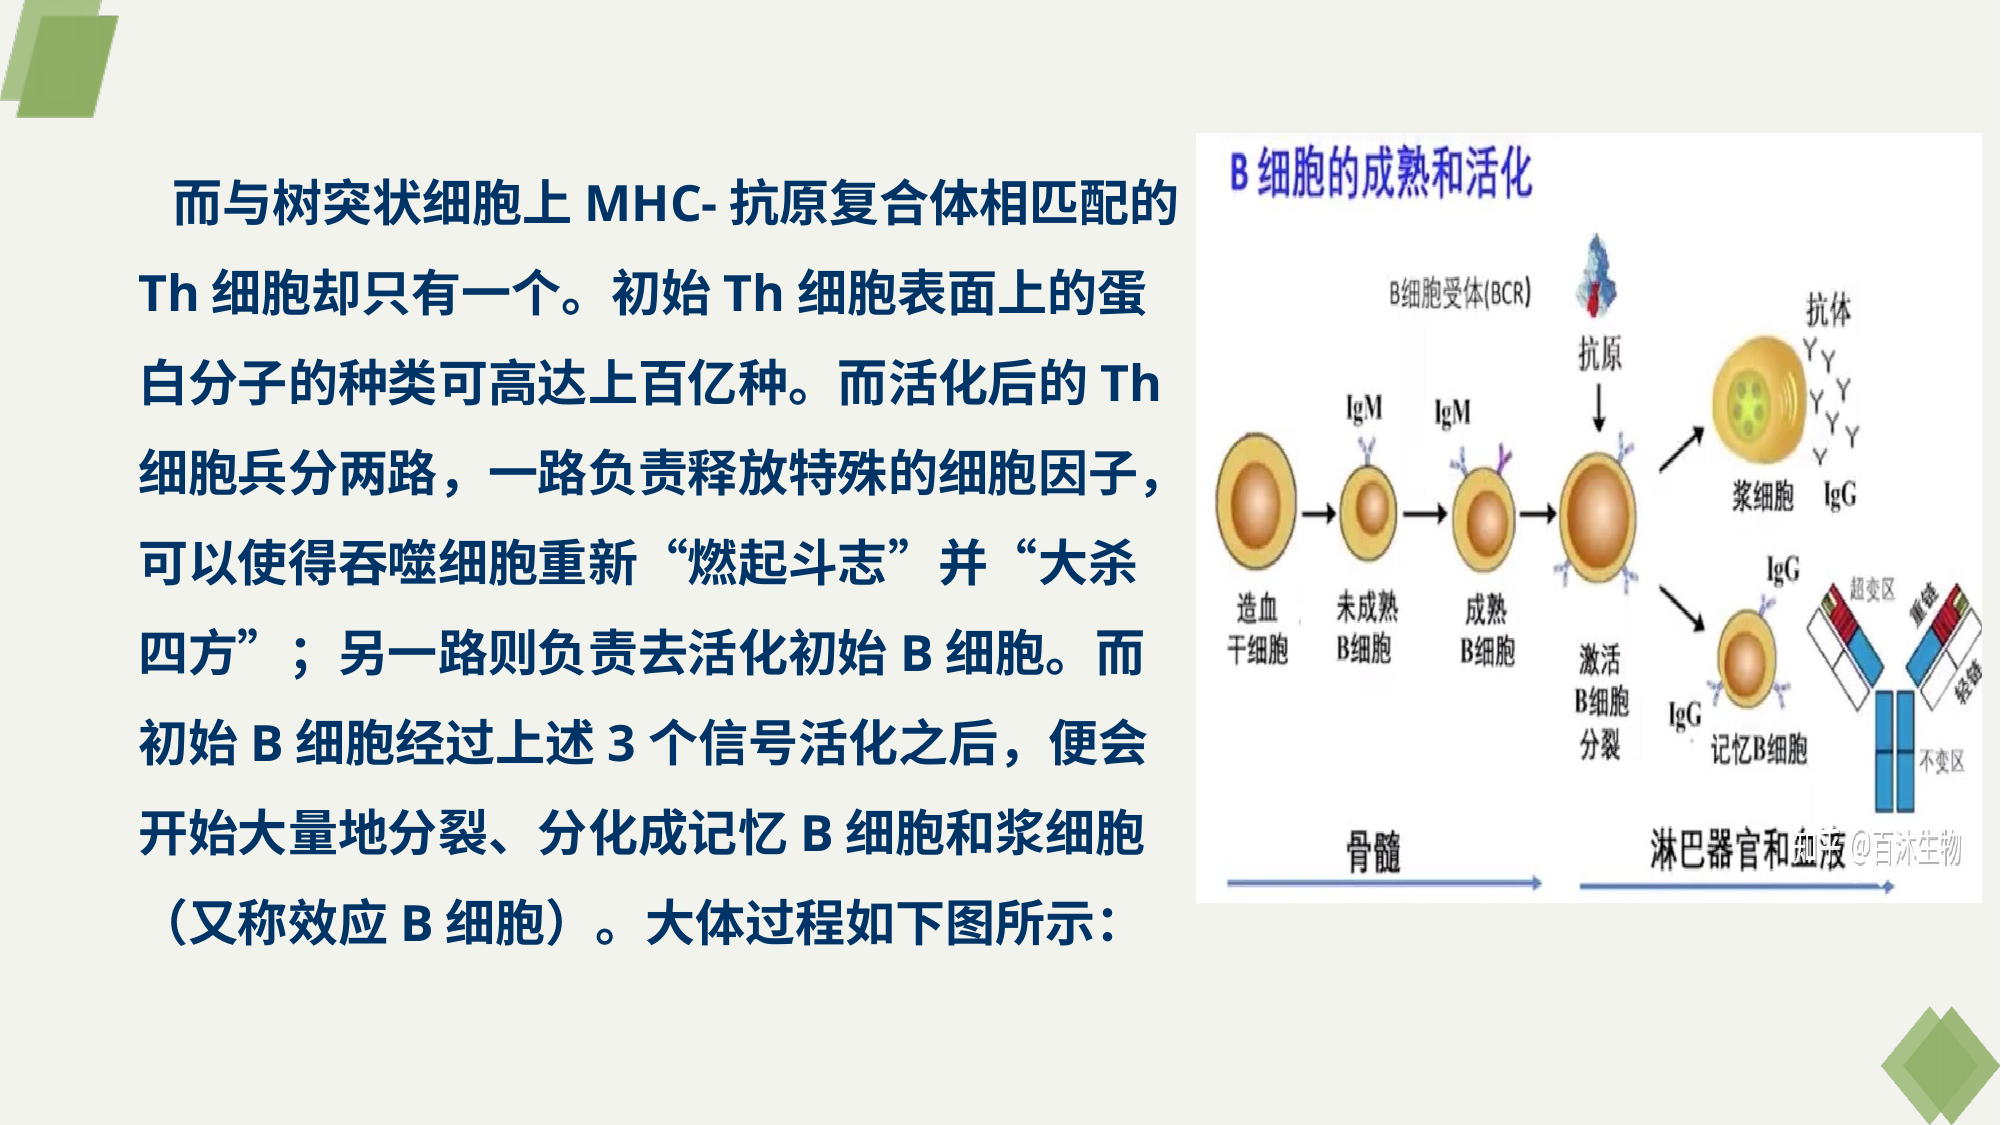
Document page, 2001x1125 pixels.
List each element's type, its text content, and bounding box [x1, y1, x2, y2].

picture [0, 0, 119, 119]
text_box 而与树突状细胞上MHC-抗原复合体相匹配的Th细胞却只有一个。初始Th细胞表面上的蛋白分子的种类可高达上百亿种。而活化后的Th细胞兵分两路，一路负责释放特殊的细胞因子，可以使得吞噬细胞重新“燃起斗志”并“大杀四方”；另一路则负责去活化初始B细胞。而初始B细胞经过上述3个信号活化之后，便会开始大量地分裂、分化成记忆B细胞和浆细胞（又称效应B细胞）。大体过程如下图所示： [123, 133, 1196, 959]
picture [1881, 1006, 2000, 1125]
picture [1196, 133, 1982, 903]
